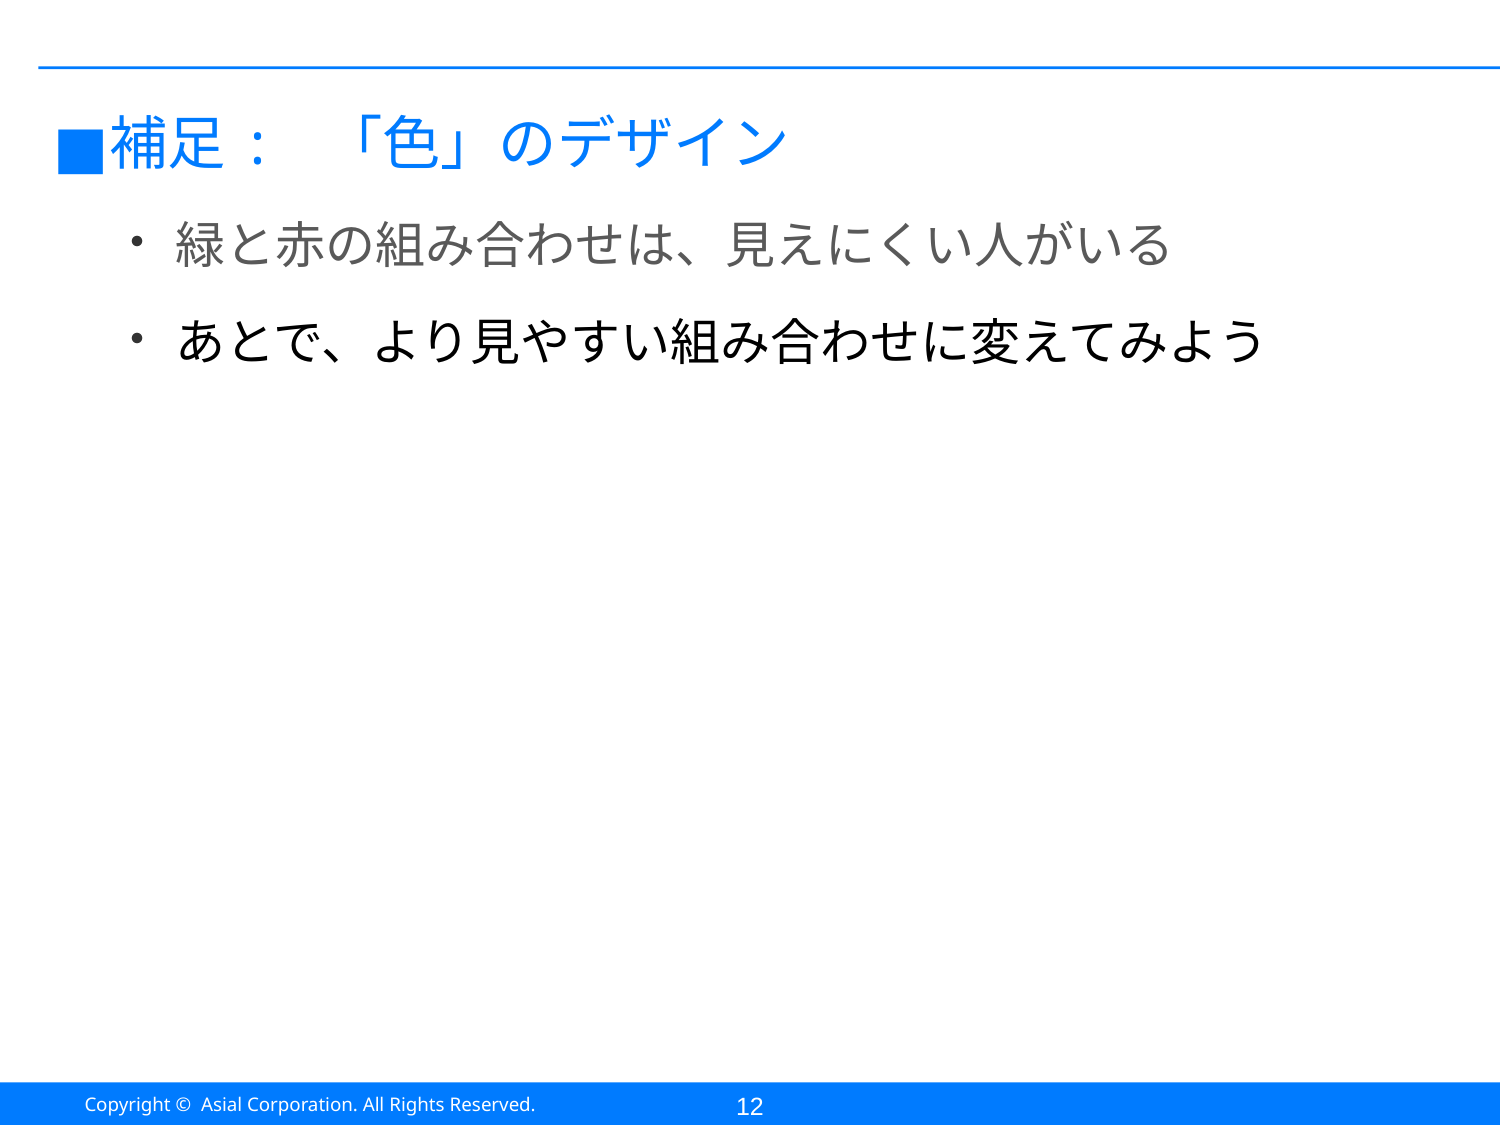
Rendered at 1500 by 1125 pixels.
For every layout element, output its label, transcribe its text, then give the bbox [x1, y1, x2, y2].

list 補足: 「色」のデザイン 緑と赤の組み合わせは、見えにくい人がいる あとで、より見やすい組み合わせに変えてみよう [38, 84, 1459, 988]
slide_number 12 [581, 1075, 919, 1125]
